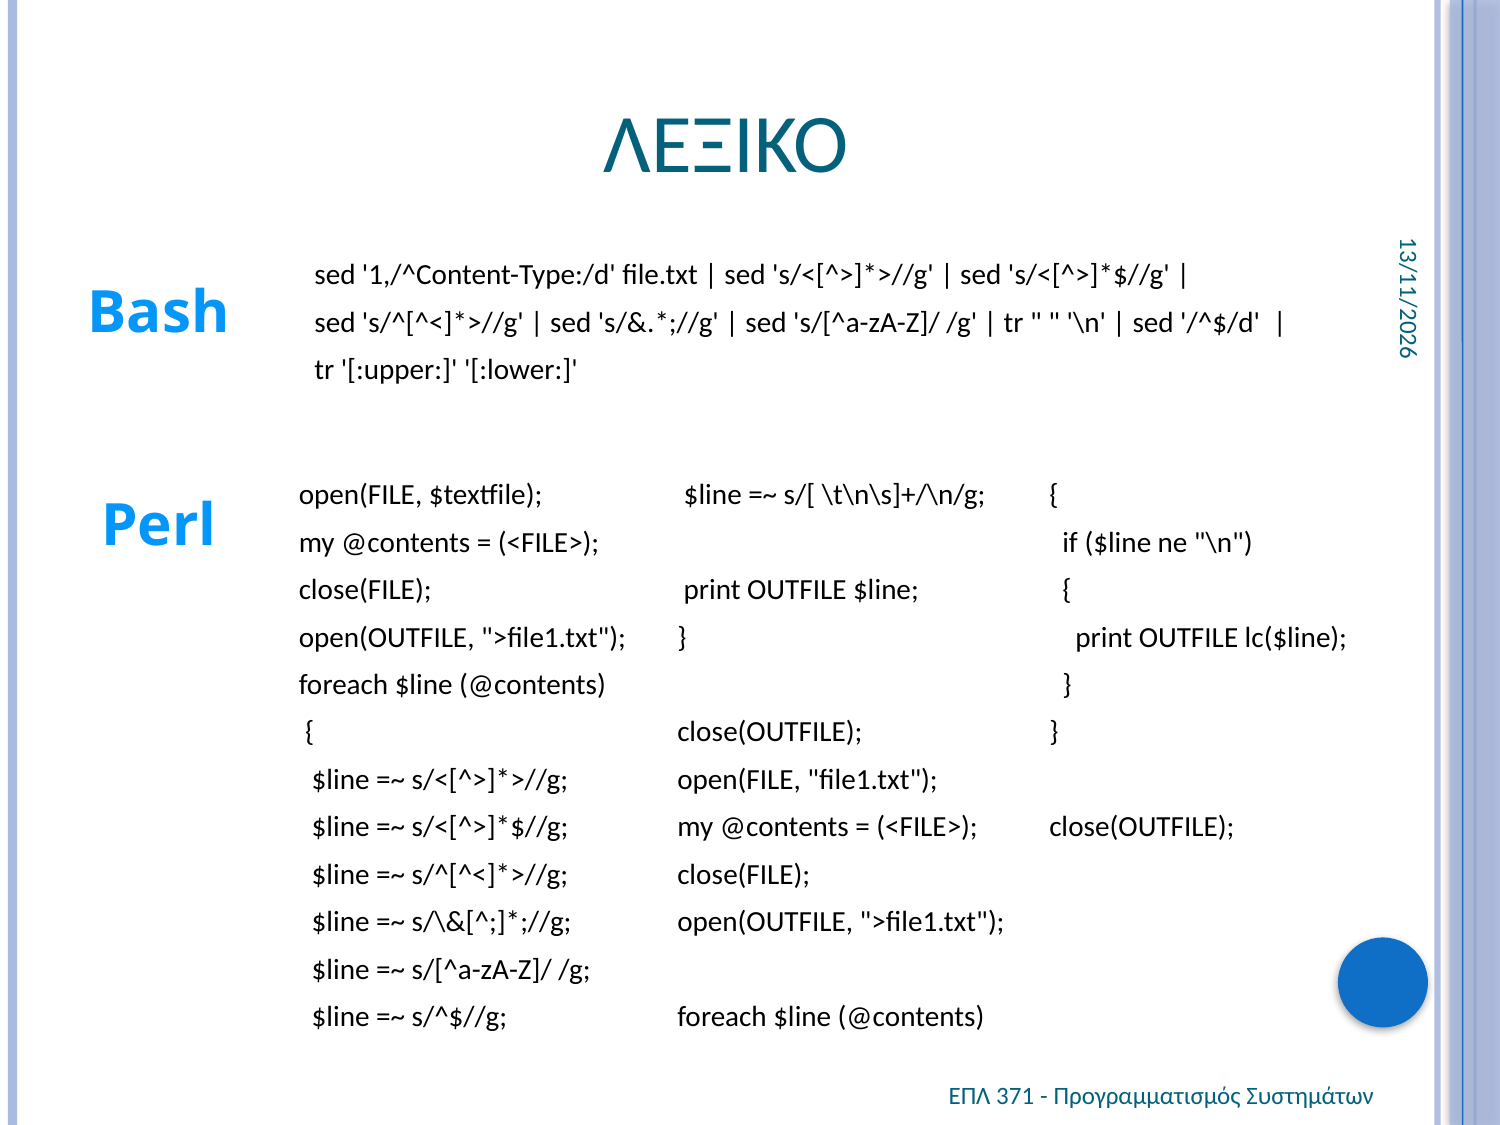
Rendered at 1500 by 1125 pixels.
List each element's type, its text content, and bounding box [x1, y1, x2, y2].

list open(FILE, $textfile); my @contents = (<FILE>); close(FILE); open(OUTFILE, ">file1.txt"); foreach $line (@contents) { $line =~ s/<[^>]*>//g; $line =~ s/<[^>]*$//g; $line =~ s/^[^<]*>//g; $line =~ s/\&[^;]*;//g; $line =~ s/[^a-zA-Z]/ /g; $line =~ s/^$//g; $line =~ s/[ \t\n\s]+/\n/g; print OUTFILE $line; } close(OUTFILE); open(FILE, "file1.txt"); my @contents = (<FILE>); close(FILE); open(OUTFILE, ">file1.txt"); foreach $line (@contents) { if ($line ne "\n") { print OUTFILE lc($line); } } close(OUTFILE); [277, 468, 1424, 1071]
text_box Perl [17, 479, 300, 565]
footer ΕΠΛ 371 - Προγραμματισμός Συστημάτων [933, 1064, 1459, 1125]
title Λεξικο [41, 30, 1412, 197]
text_box Bash [17, 267, 300, 353]
text_box sed '1,/^Content-Type:/d' file.txt | sed 's/<[^>]*>//g' | sed 's/<[^>]*$//g' | sed 's/^[^<]*>//g' | sed 's/&.*;//g' | sed 's/[^a-zA-Z]/ /g' | tr " " '\n' | sed '/^$/d' | tr '[:upper:]' '[:lower:]' [299, 248, 1353, 421]
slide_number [1378, 43, 1442, 374]
